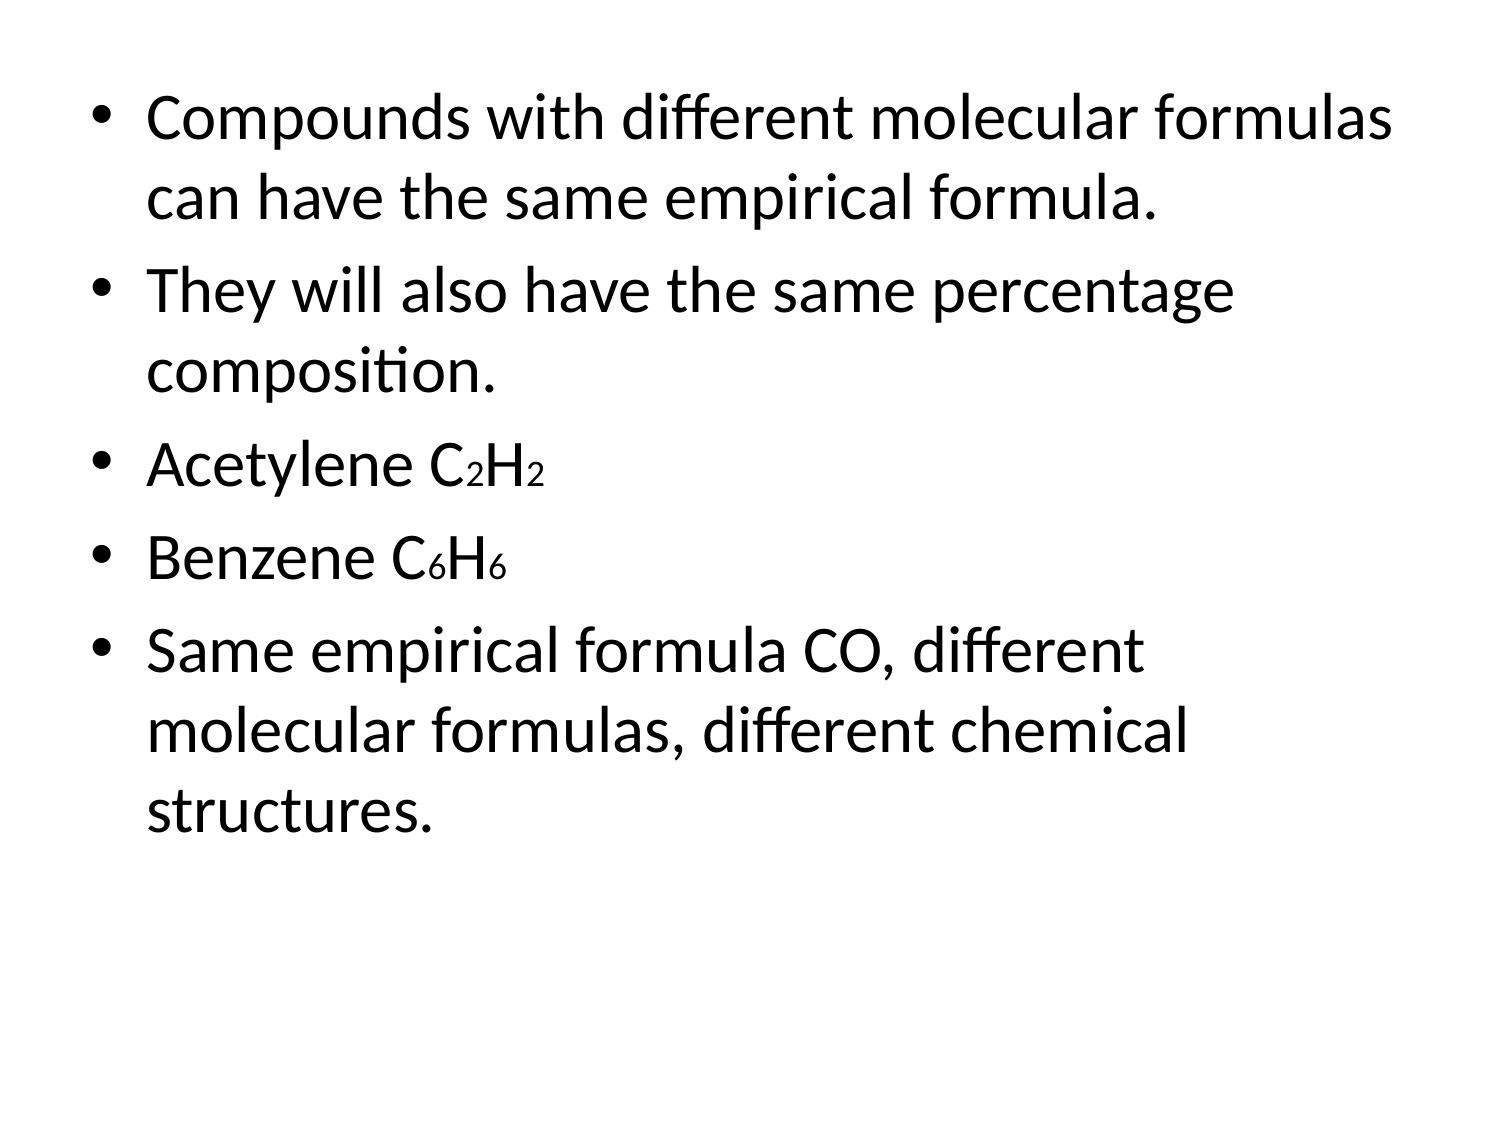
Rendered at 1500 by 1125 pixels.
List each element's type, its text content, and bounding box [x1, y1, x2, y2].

list Compounds with different molecular formulas can have the same empirical formula. They will also have the same percentage composition. Acetylene C2H2 Benzene C6H6 Same empirical formula CO, different molecular formulas, different chemical structures. [75, 65, 1425, 1005]
